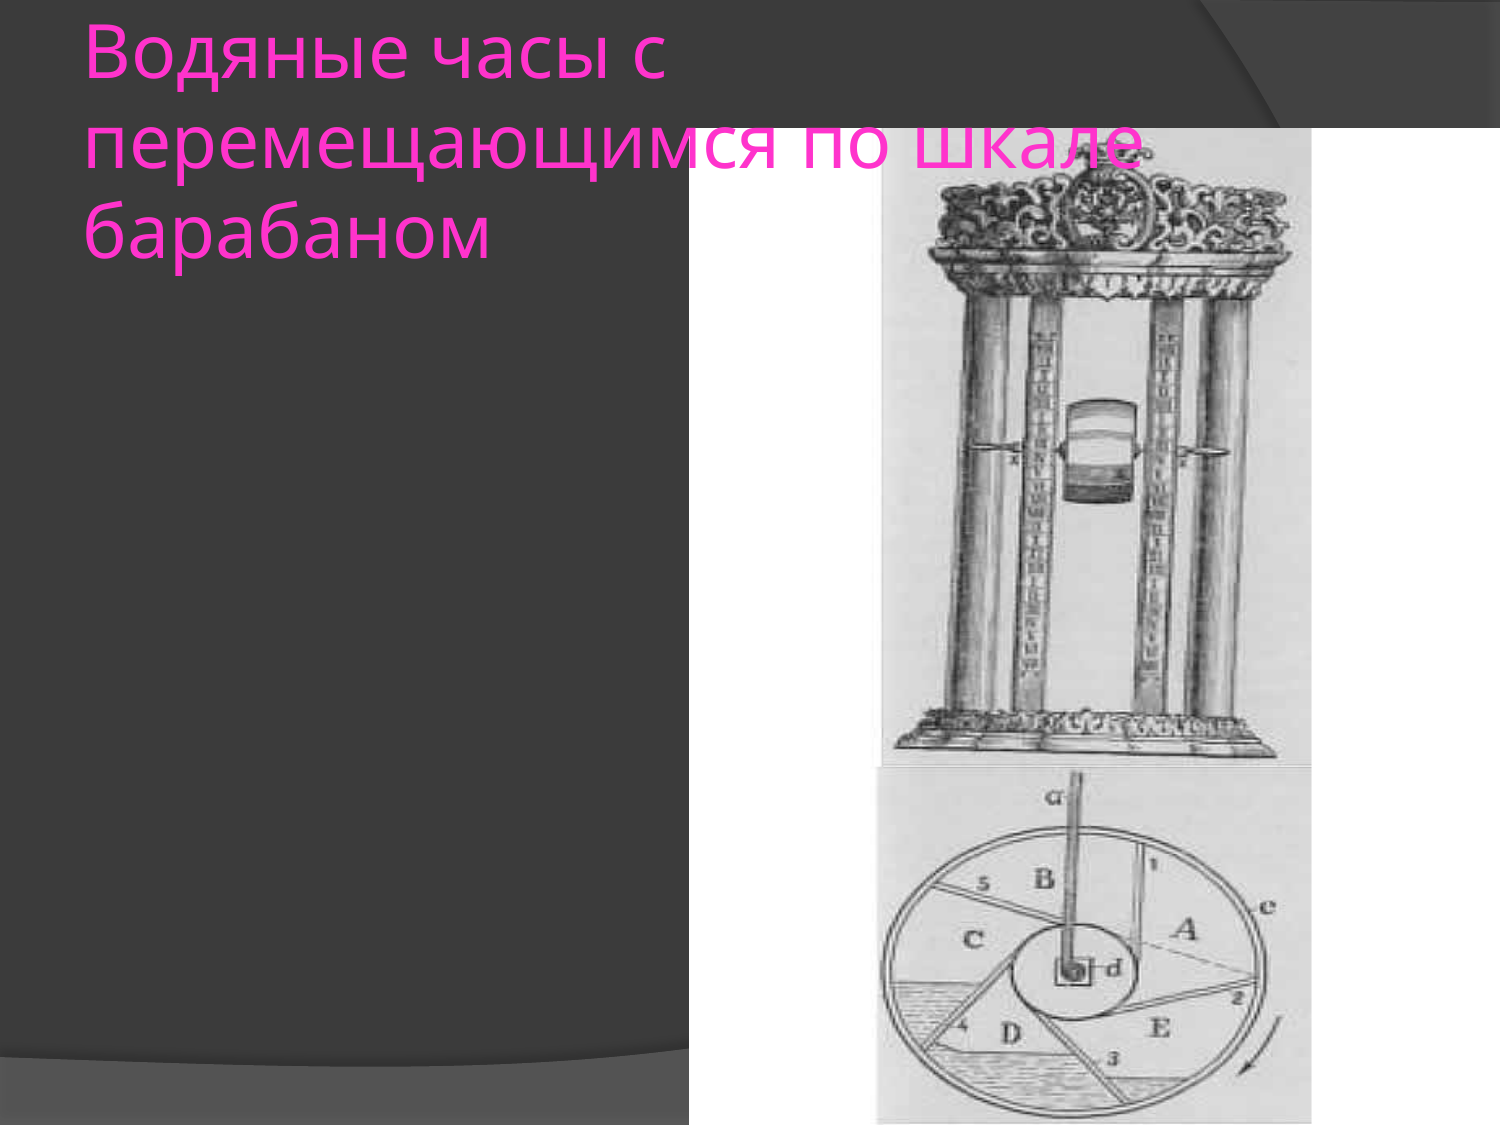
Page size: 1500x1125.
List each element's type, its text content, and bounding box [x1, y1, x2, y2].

title Водяные часы с перемещающимся по шкале барабаном [75, 45, 1300, 233]
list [688, 128, 1500, 1125]
